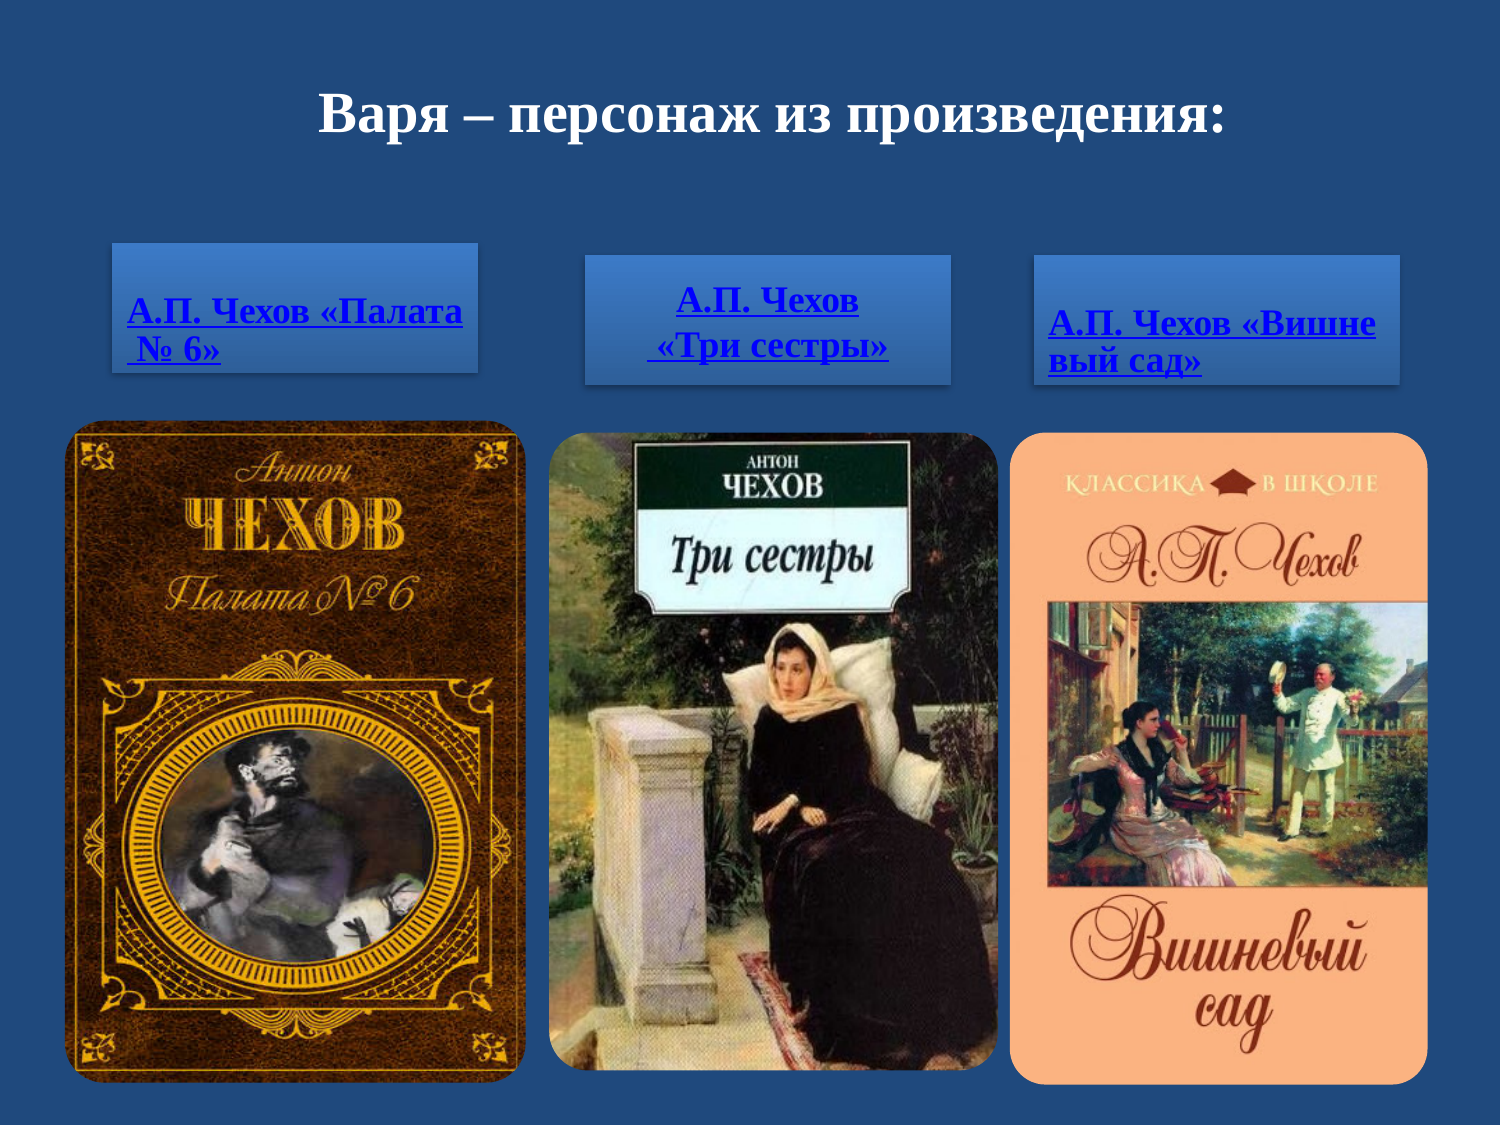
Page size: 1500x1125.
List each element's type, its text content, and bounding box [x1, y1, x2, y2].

text_box А.П. Чехов «Три сестры» [584, 255, 951, 386]
picture [548, 432, 999, 1071]
text_box А.П. Чехов «Палата № 6» [112, 243, 479, 374]
text_box А.П. Чехов «Вишневый сад» [1033, 255, 1400, 386]
text_box Варя – персонаж из произведения: [265, 66, 1282, 152]
picture [1009, 432, 1428, 1085]
picture [64, 420, 526, 1083]
